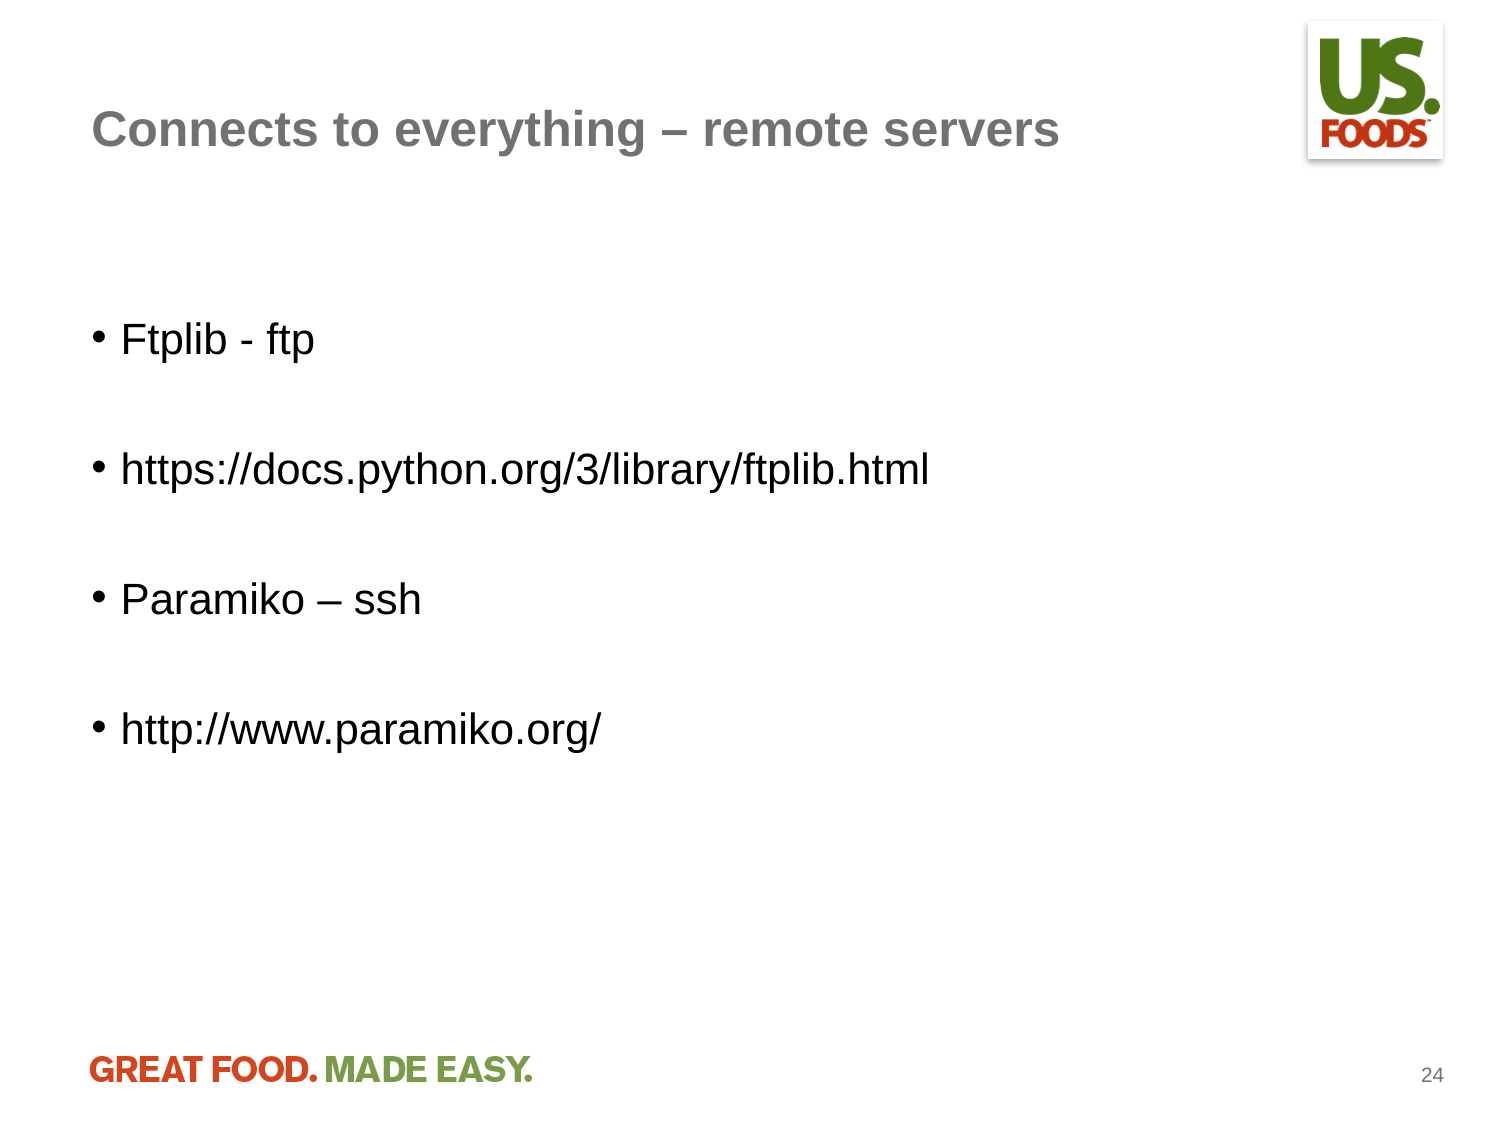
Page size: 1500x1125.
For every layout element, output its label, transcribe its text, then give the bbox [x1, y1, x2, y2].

picture [1320, 37, 1440, 148]
list Ftplib - ftp https://docs.python.org/3/library/ftplib.html Paramiko – ssh http://www.paramiko.org/ [91, 310, 1421, 815]
title Connects to everything – remote servers [91, 16, 1277, 157]
picture [66, 1018, 557, 1117]
